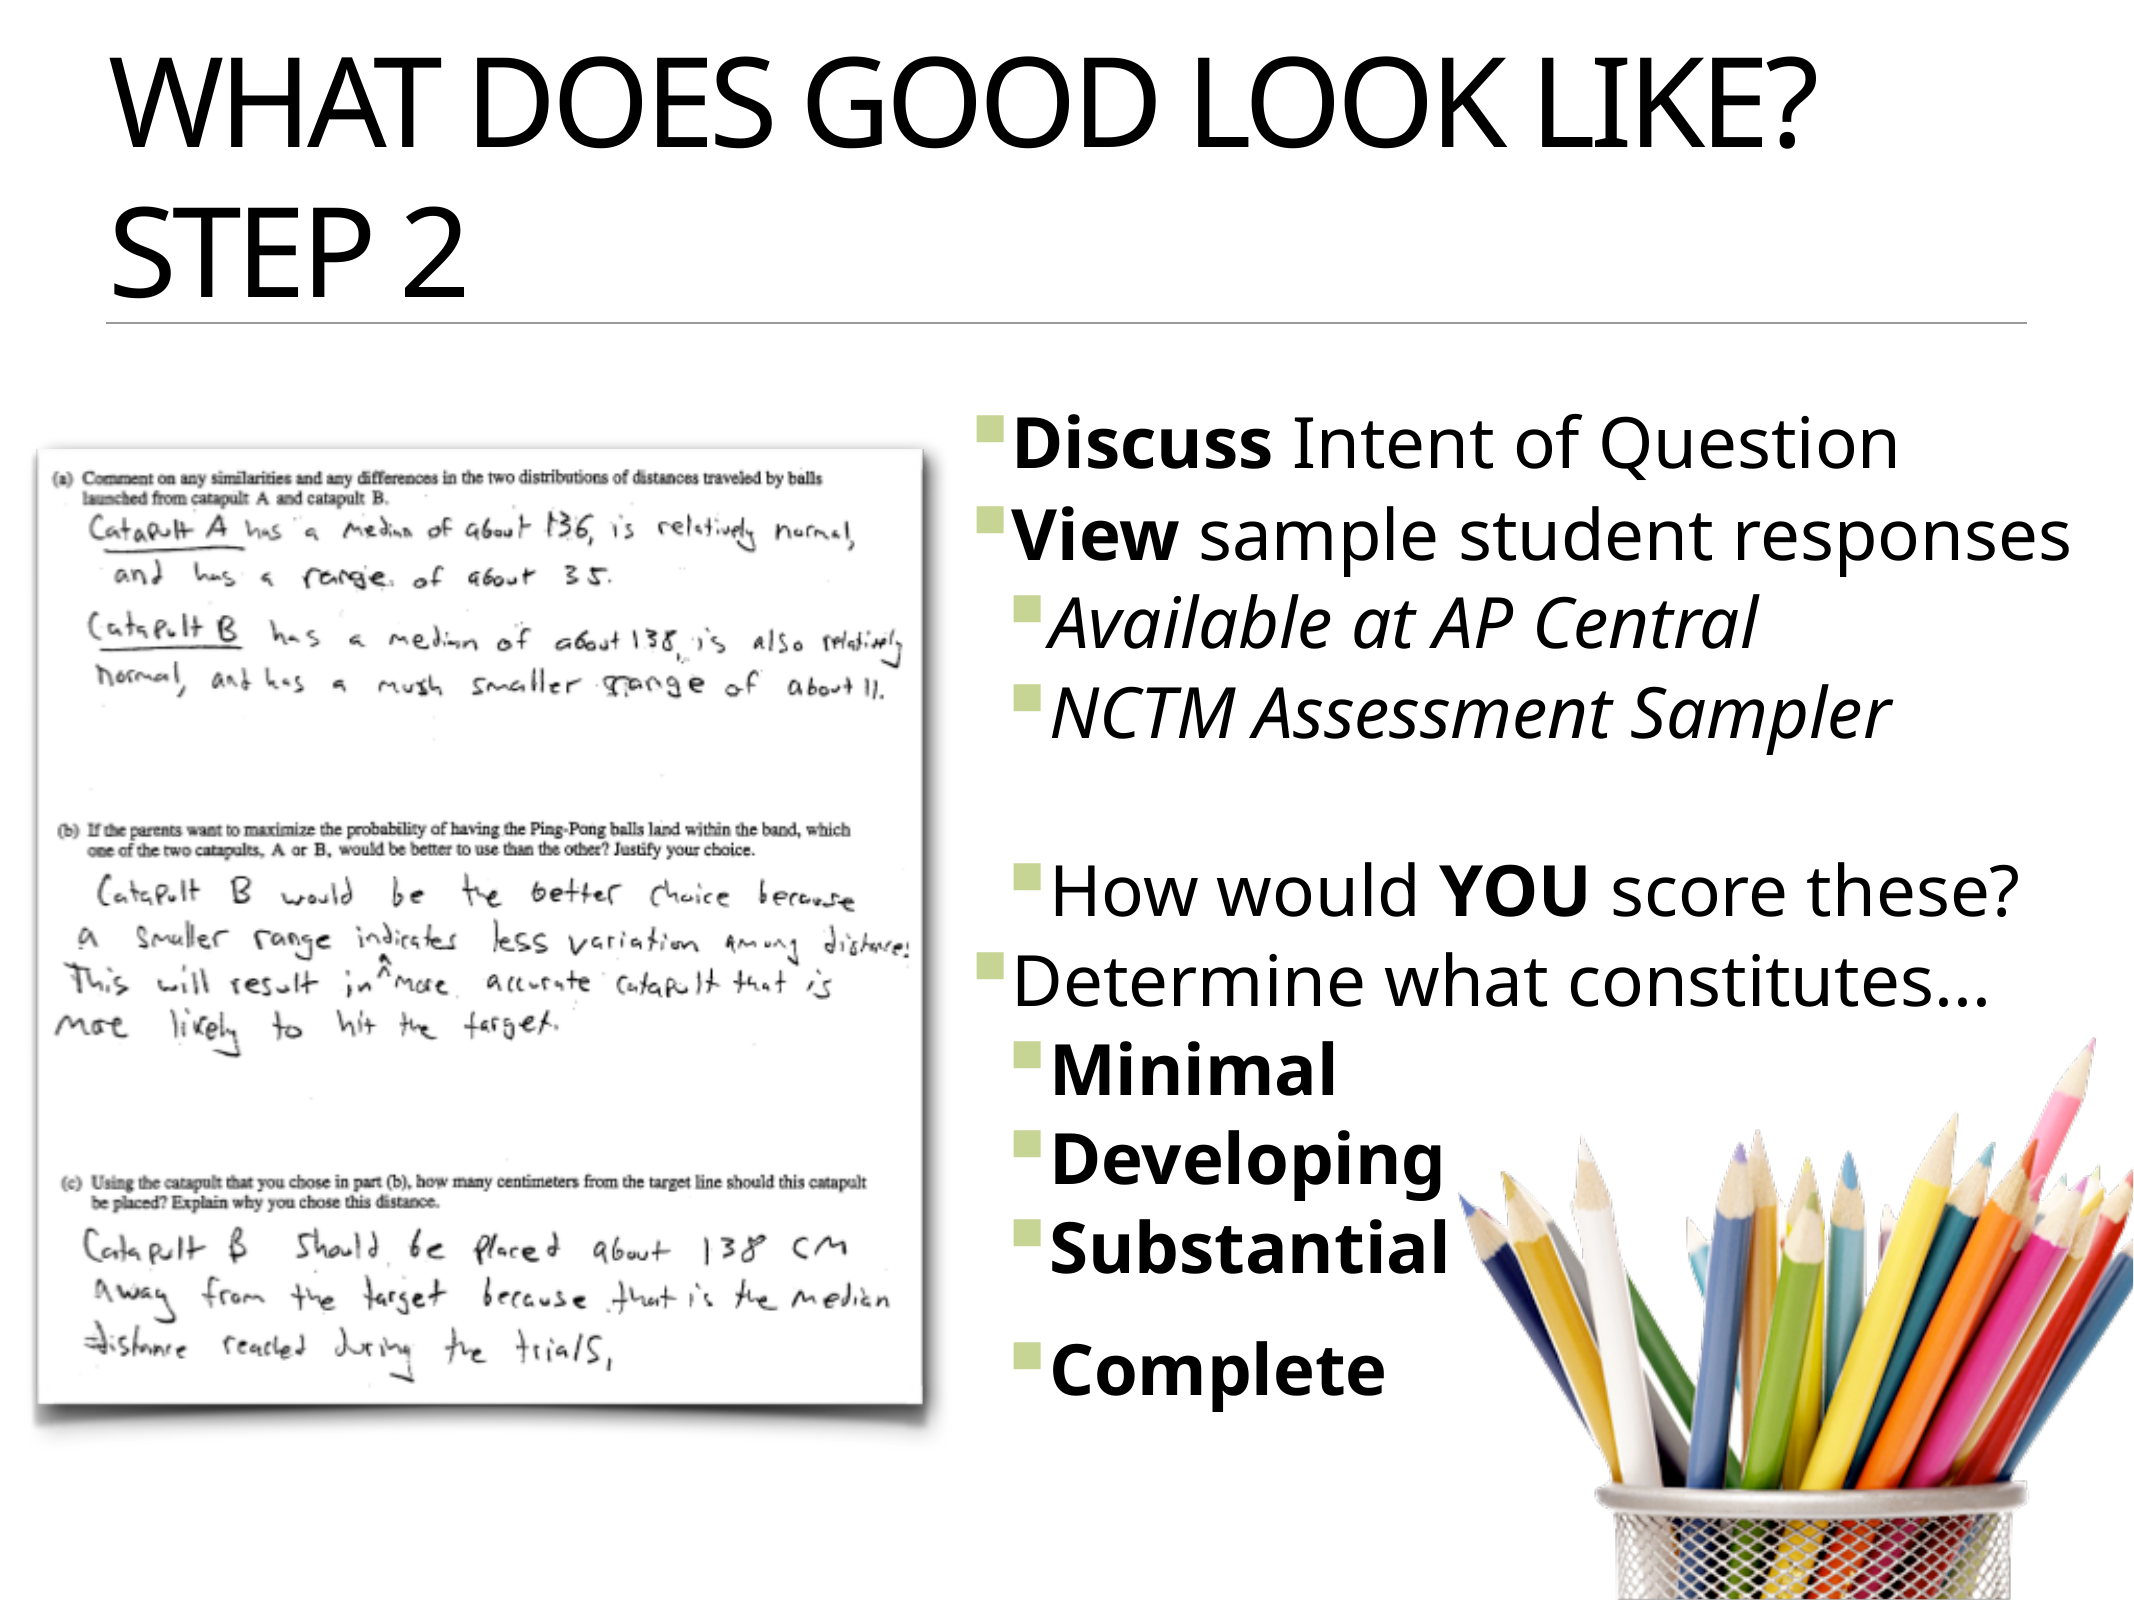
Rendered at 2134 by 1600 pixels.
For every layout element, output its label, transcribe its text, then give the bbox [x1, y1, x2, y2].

picture [1458, 1037, 2134, 1600]
text_box What Does Good Look Like? Step 2 [108, 149, 2096, 323]
picture [30, 449, 930, 1432]
text_box Discuss Intent of Question View sample student responses Available at AP Central NCTM Assessment Sampler How would YOU score these? Determine what constitutes... Minimal Developing Substantial Complete [924, 397, 2088, 1571]
